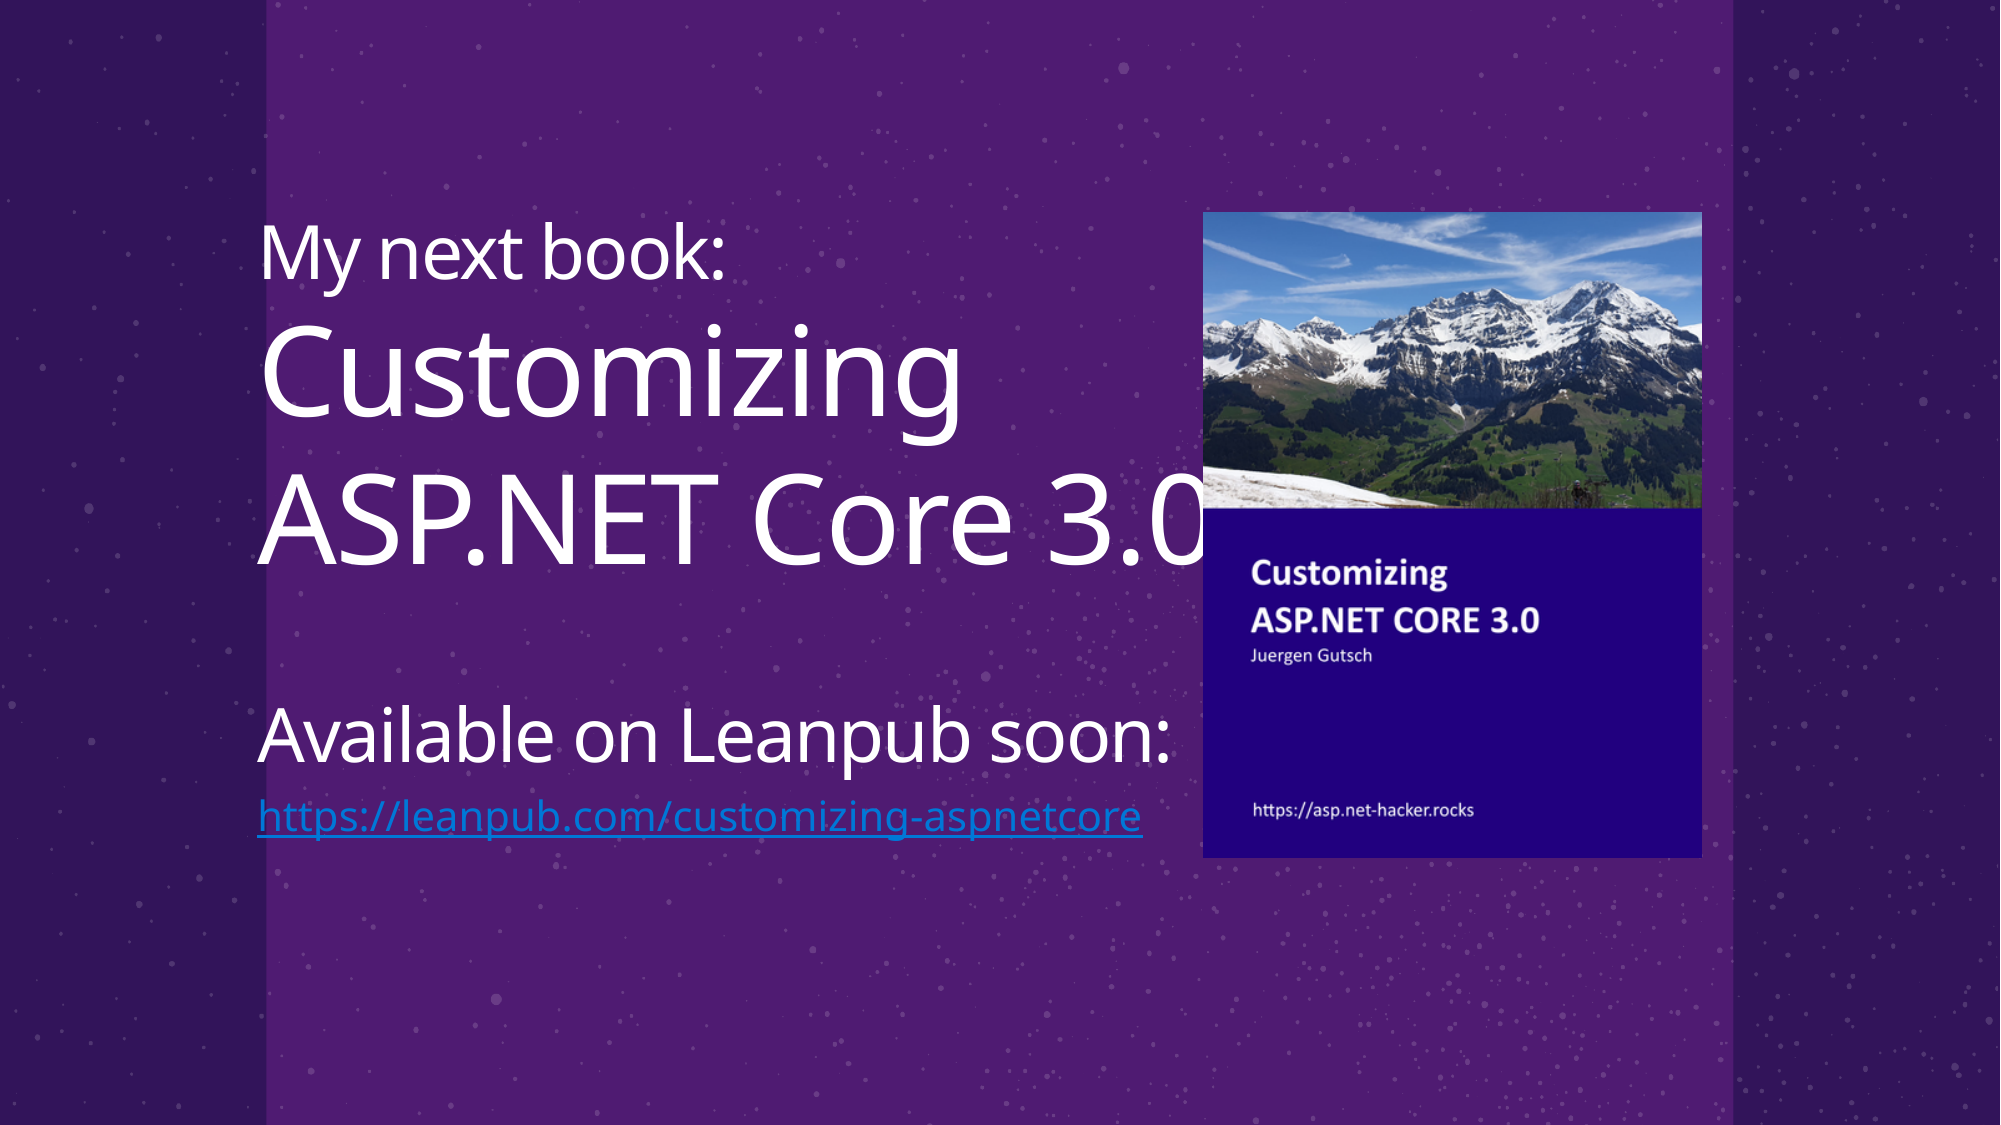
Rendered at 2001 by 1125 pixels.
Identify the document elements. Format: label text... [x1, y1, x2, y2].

text_box My next book: Customizing ASP.NET Core 3.0 Available on Leanpub soon: https://leanpub.com/customizing-aspnetcore [227, 191, 1248, 933]
picture [1, 0, 1999, 1125]
